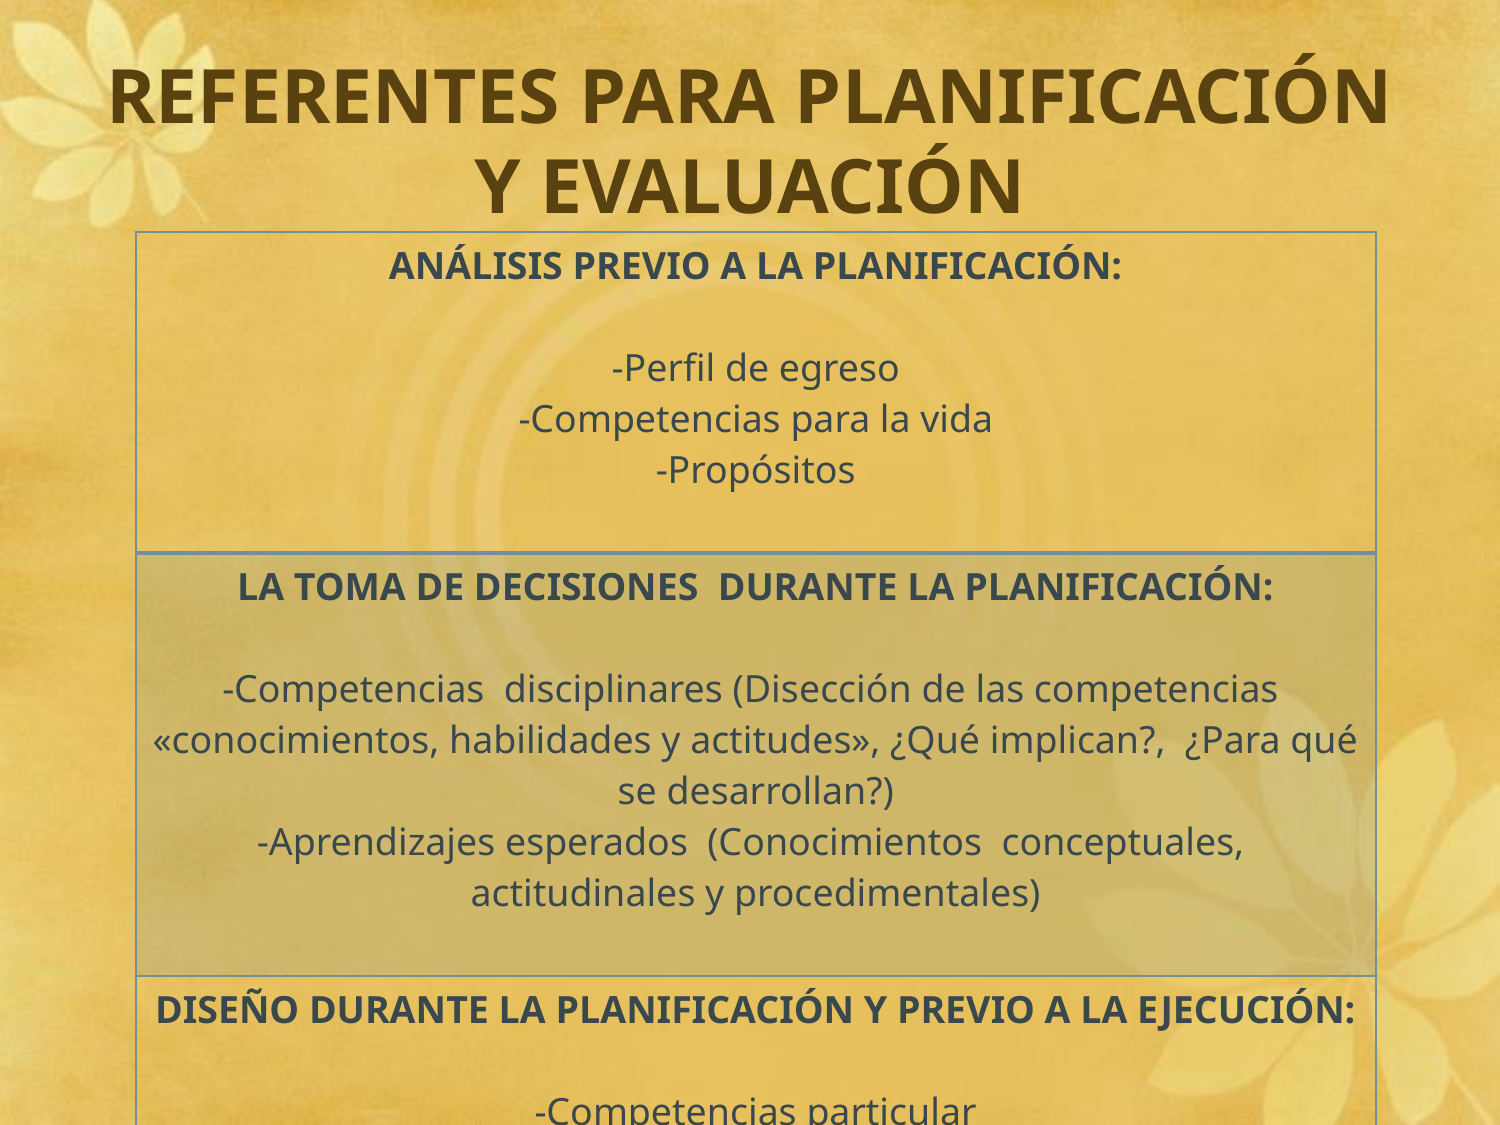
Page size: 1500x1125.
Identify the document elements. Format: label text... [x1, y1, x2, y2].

title REFERENTES PARA PLANIFICACIÓN Y EVALUACIÓN [75, 45, 1425, 233]
picture [0, 0, 1500, 1125]
table_header ANÁLISIS PREVIO A LA PLANIFICACIÓN: -Perfil de egreso -Competencias para la vida -Propósitos [137, 233, 1375, 551]
table_cell LA TOMA DE DECISIONES DURANTE LA PLANIFICACIÓN: -Competencias disciplinares (Disección de las competencias «conocimientos, habilidades y actitudes», ¿Qué implican?, ¿Para qué se desarrollan?) -Aprendizajes esperados (Conocimientos conceptuales, actitudinales y procedimentales) [137, 555, 1375, 975]
table_cell DISEÑO DURANTE LA PLANIFICACIÓN Y PREVIO A LA EJECUCIÓN: -Competencias particular -Criterios e indicadores -Niveles de desempeño [137, 977, 1375, 1125]
